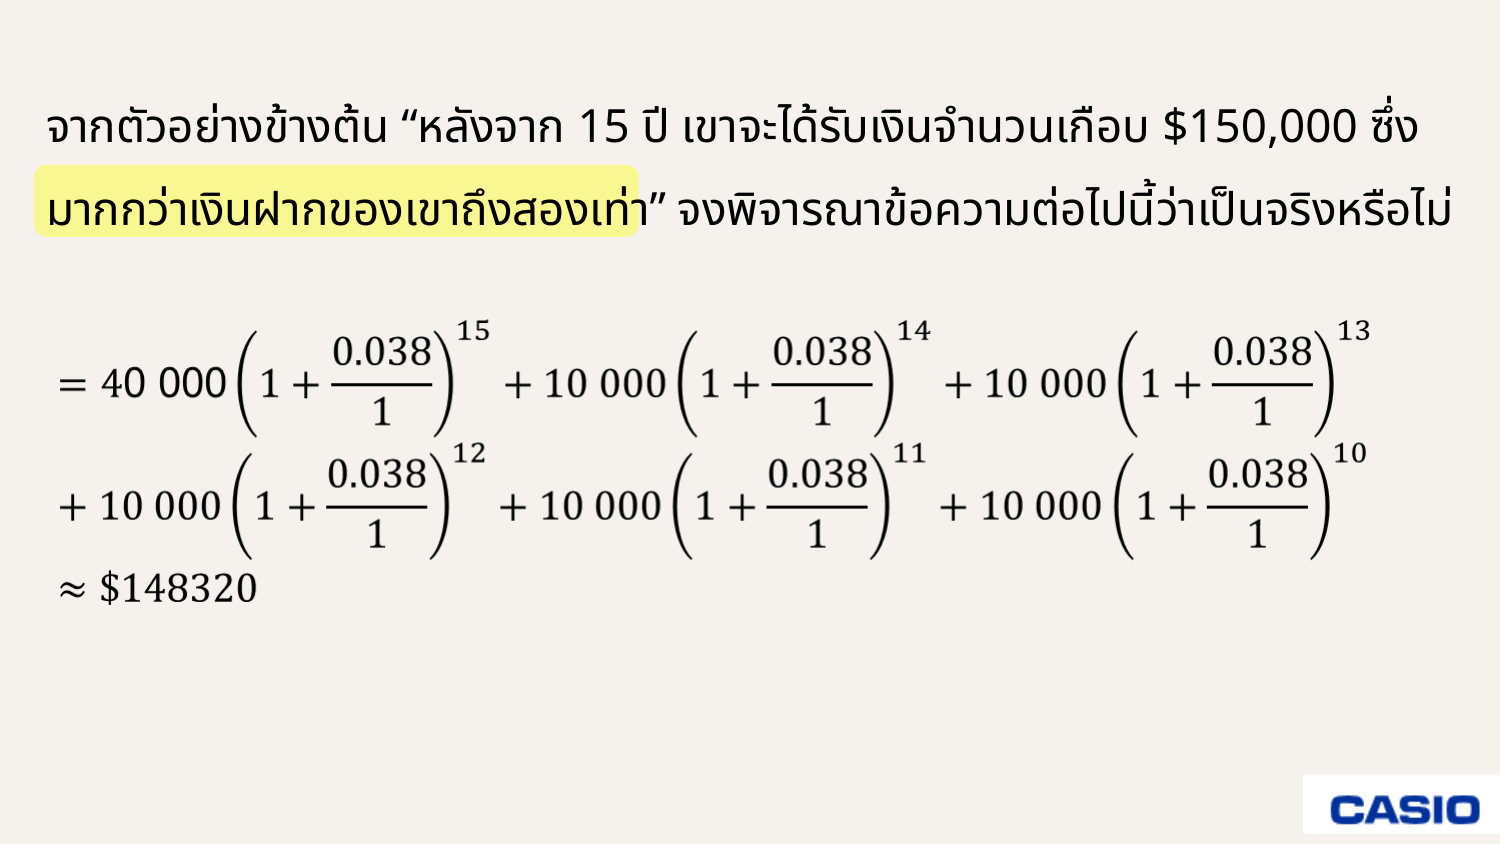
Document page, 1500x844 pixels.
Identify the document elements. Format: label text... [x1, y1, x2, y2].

picture [1302, 775, 1500, 834]
text_box [42, 307, 1463, 621]
text_box จากตัวอย่างข้างต้น “หลังจาก 15 ปี เขาจะได้รับเงินจำนวนเกือบ $150,000 ซึ่งมากกว่าเงินฝากของเขาถึงสองเท่า” จงพิจารณาข้อความต่อไปนี้ว่าเป็นจริงหรือไม่ [31, 54, 1500, 722]
